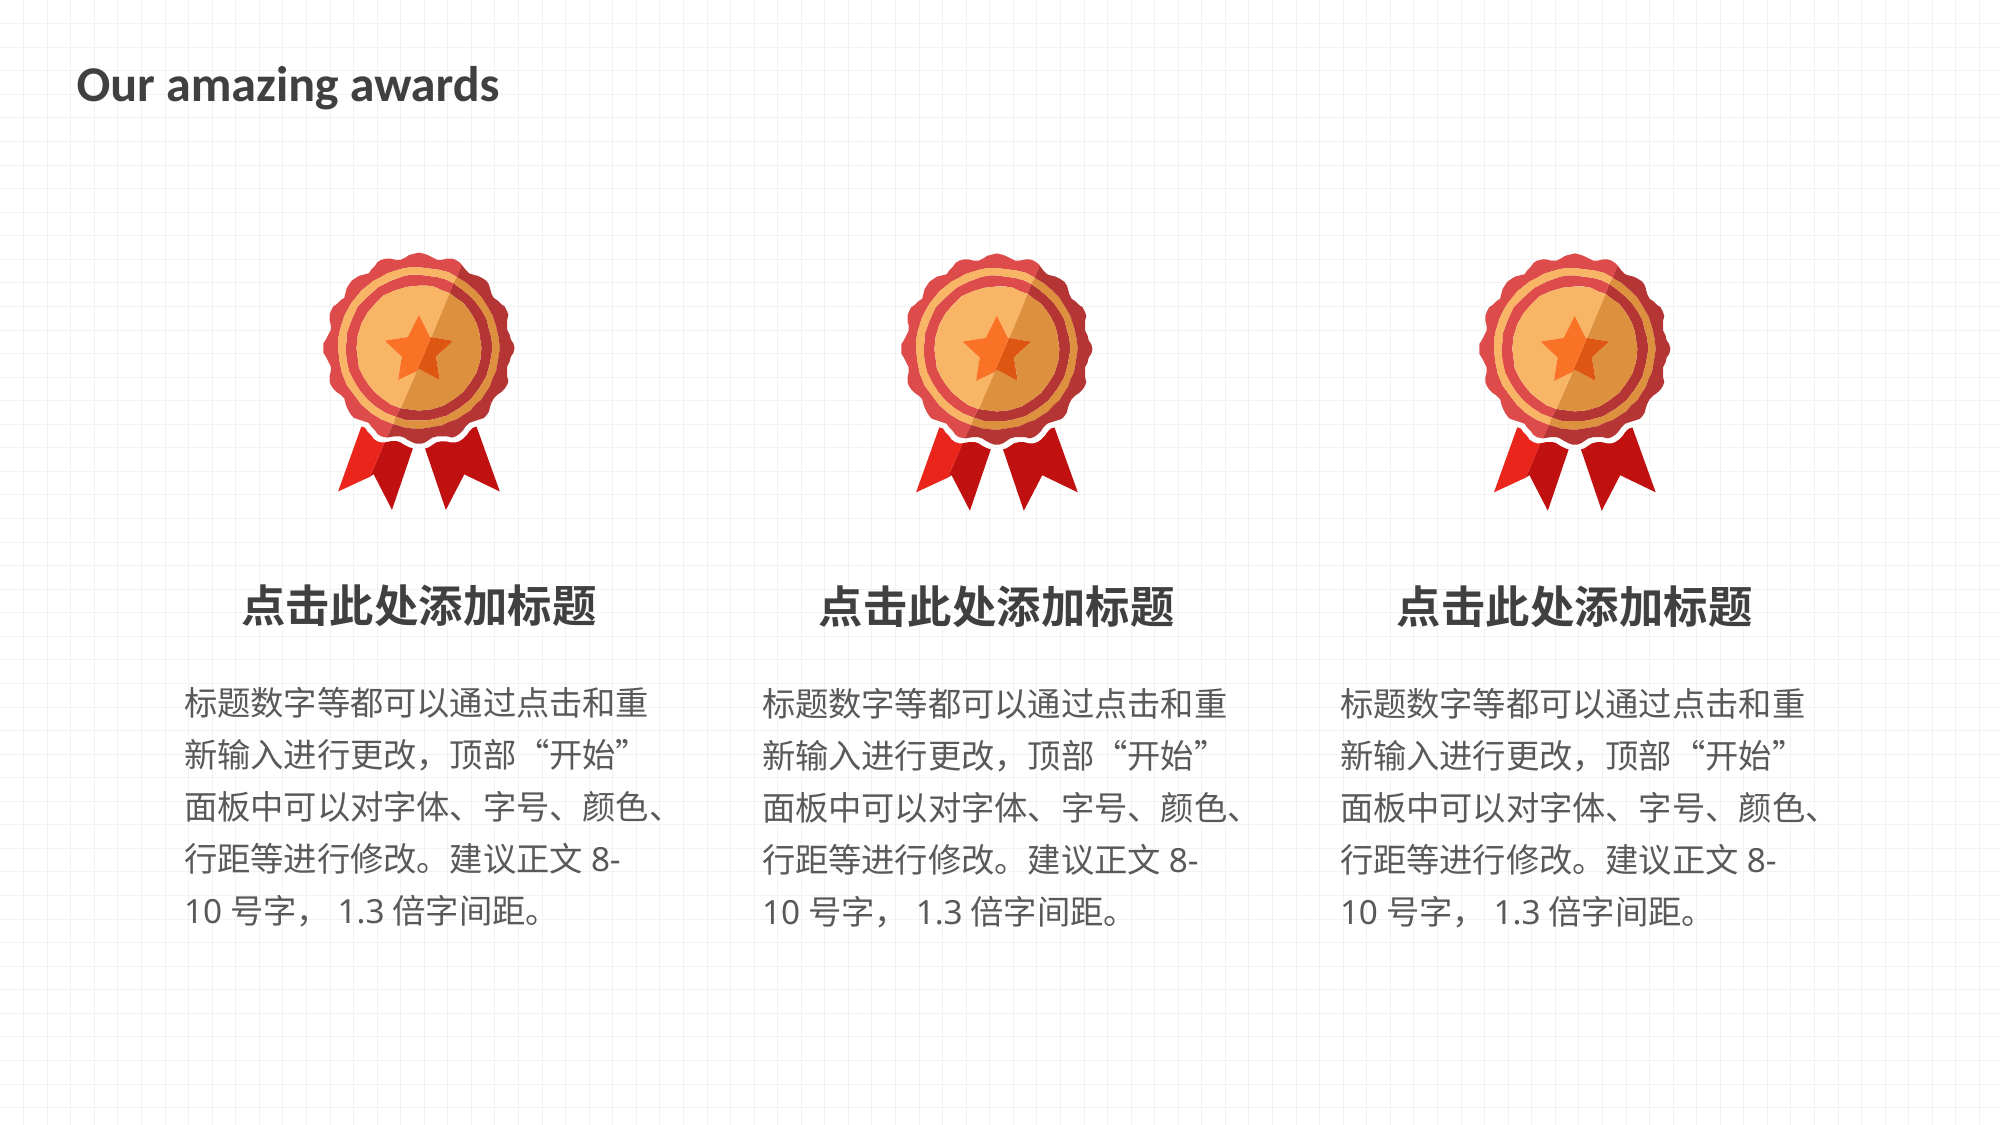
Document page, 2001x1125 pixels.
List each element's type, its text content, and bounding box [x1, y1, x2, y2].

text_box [1325, 253, 1825, 942]
list Our amazing awards [61, 41, 861, 130]
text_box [169, 252, 669, 941]
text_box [747, 253, 1247, 942]
